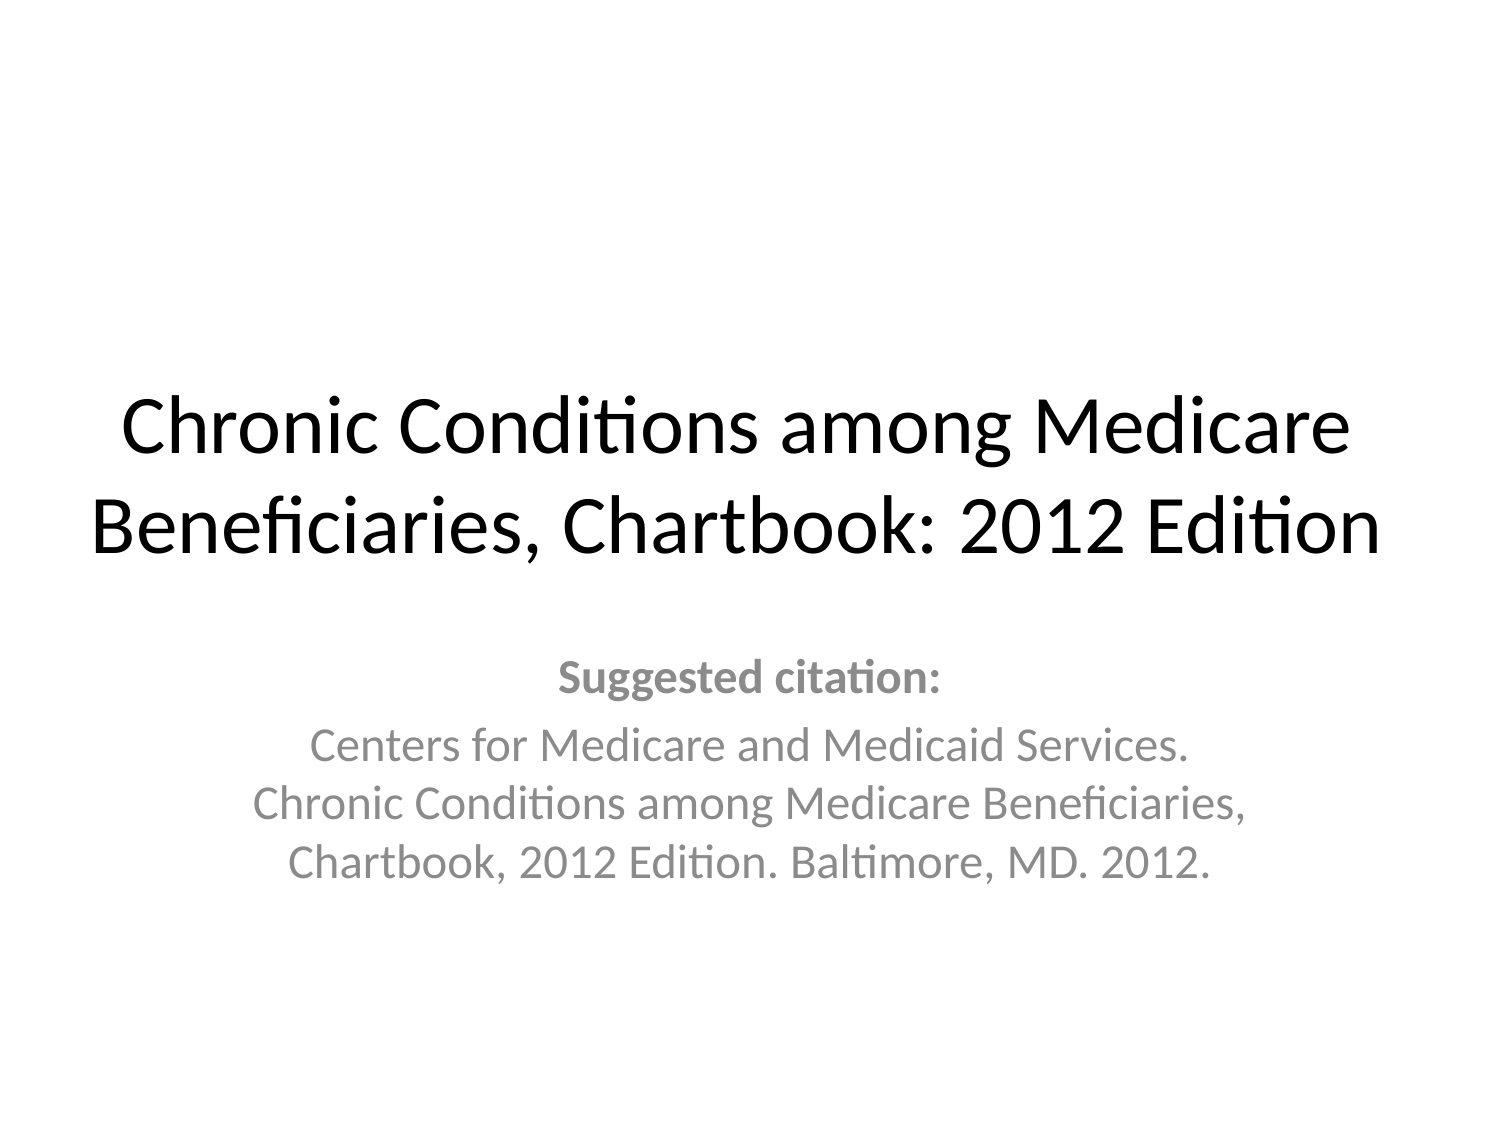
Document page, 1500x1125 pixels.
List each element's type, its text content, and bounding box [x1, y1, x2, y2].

title Chronic Conditions among Medicare Beneficiaries, Chartbook: 2012 Edition [50, 349, 1425, 591]
subtitle Suggested citation: Centers for Medicare and Medicaid Services. Chronic Conditions among Medicare Beneficiaries, Chartbook, 2012 Edition. Baltimore, MD. 2012. [225, 637, 1275, 925]
